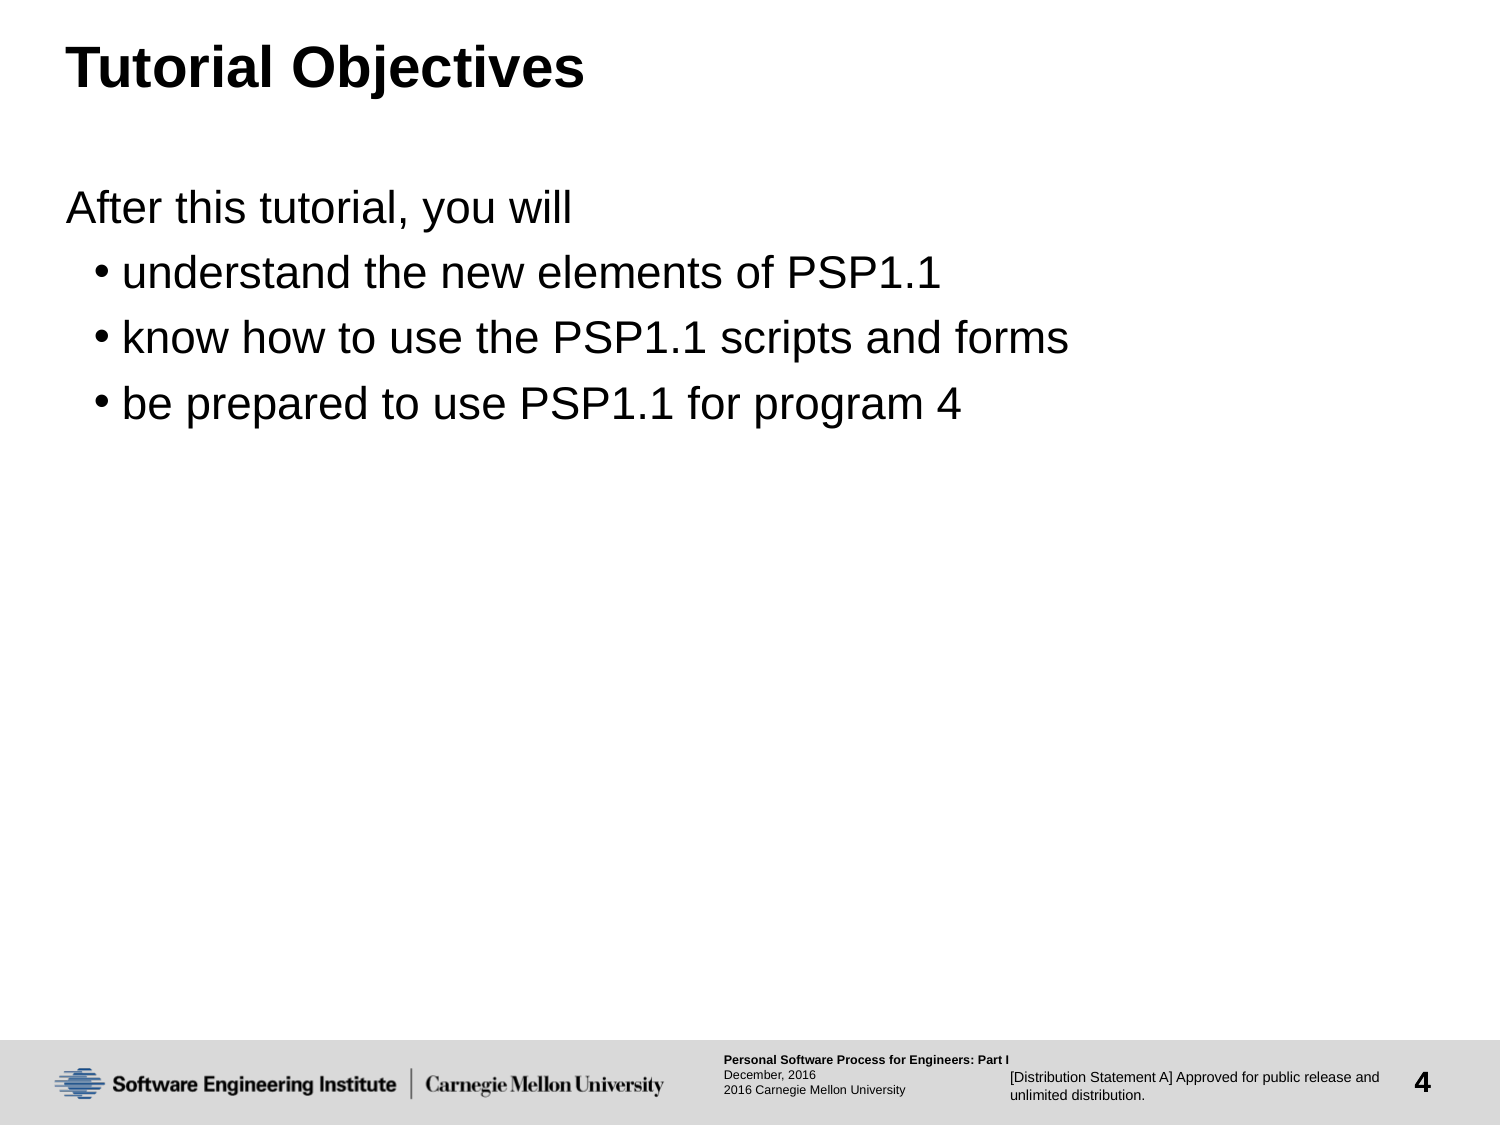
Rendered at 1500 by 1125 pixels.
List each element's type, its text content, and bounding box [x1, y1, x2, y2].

title Tutorial Objectives [65, 37, 1313, 148]
picture [46, 1061, 673, 1104]
list After this tutorial, you will understand the new elements of PSP1.1 know how to use the PSP1.1 scripts and forms be prepared to use PSP1.1 for program 4 [65, 177, 1431, 1000]
